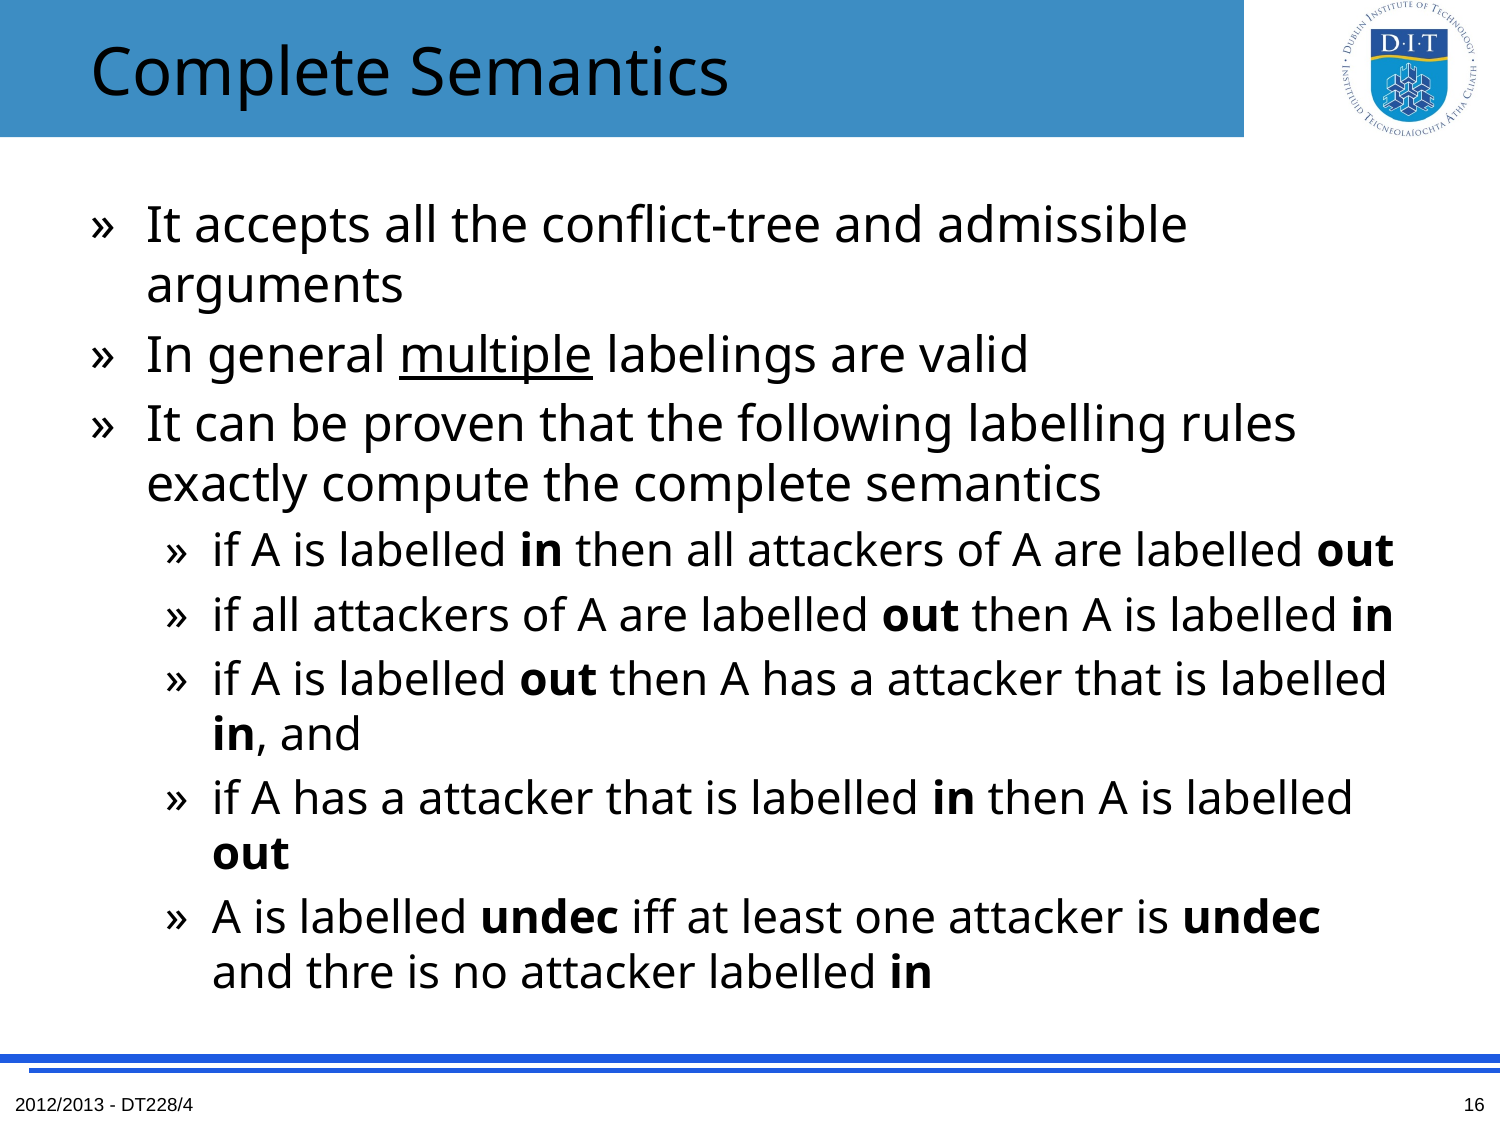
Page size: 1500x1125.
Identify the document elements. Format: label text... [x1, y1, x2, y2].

picture [1340, 0, 1478, 138]
title Complete Semantics [74, 0, 1105, 138]
slide_number 16 [1149, 1084, 1500, 1125]
slide_number 2012/2013 - DT228/4 [0, 1084, 351, 1125]
list It accepts all the conflict-tree and admissible arguments In general multiple labelings are valid It can be proven that the following labelling rules exactly compute the complete semantics if A is labelled in then all attackers of A are labelled out if all attackers of A are labelled out then A is labelled in if A is labelled out then A has a attacker that is labelled in, and if A has a attacker that is labelled in then A is labelled out A is labelled undec iff at least one attacker is undec and thre is no attacker labelled in [74, 184, 1412, 1051]
